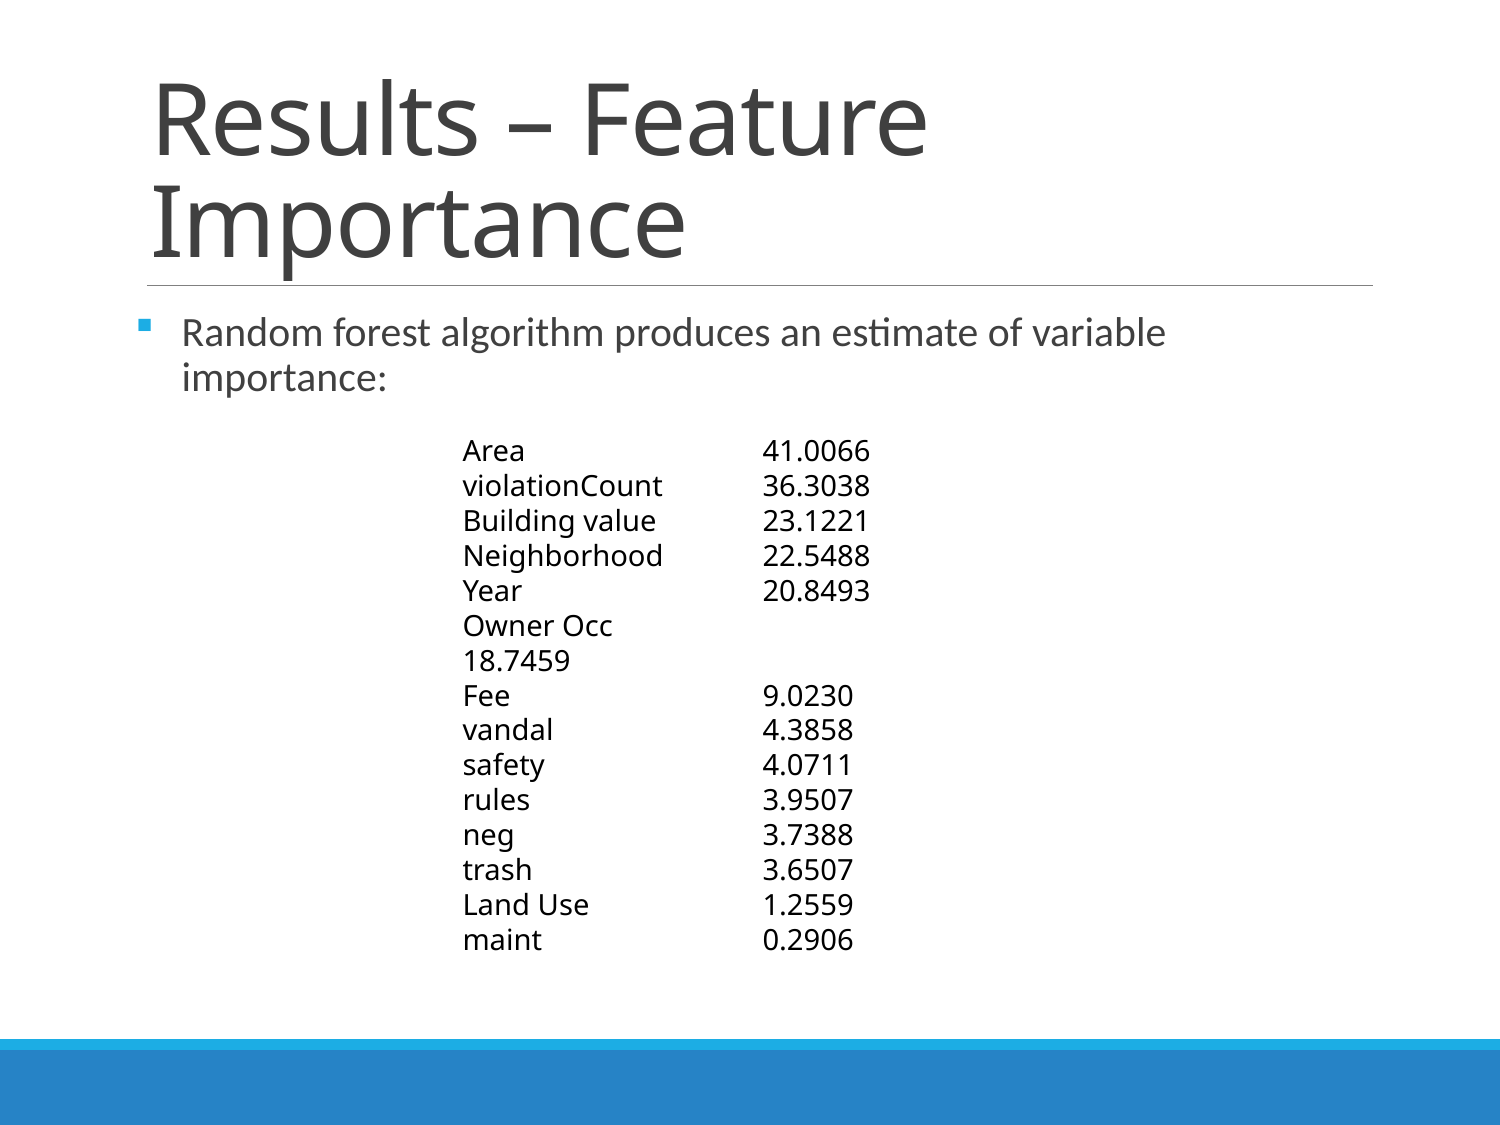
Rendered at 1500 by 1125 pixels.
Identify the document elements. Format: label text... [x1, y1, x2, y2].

list Random forest algorithm produces an estimate of variable importance: [135, 302, 1373, 963]
title Results – Feature Importance [135, 47, 1373, 285]
text_box Area 41.0066 violationCount 36.3038 Building value 23.1221 Neighborhood 22.5488 Year 20.8493 Owner Occ 18.7459 Fee 9.0230 vandal 4.3858 safety 4.0711 rules 3.9507 neg 3.7388 trash 3.6507 Land Use 1.2559 maint 0.2906 [447, 424, 946, 964]
